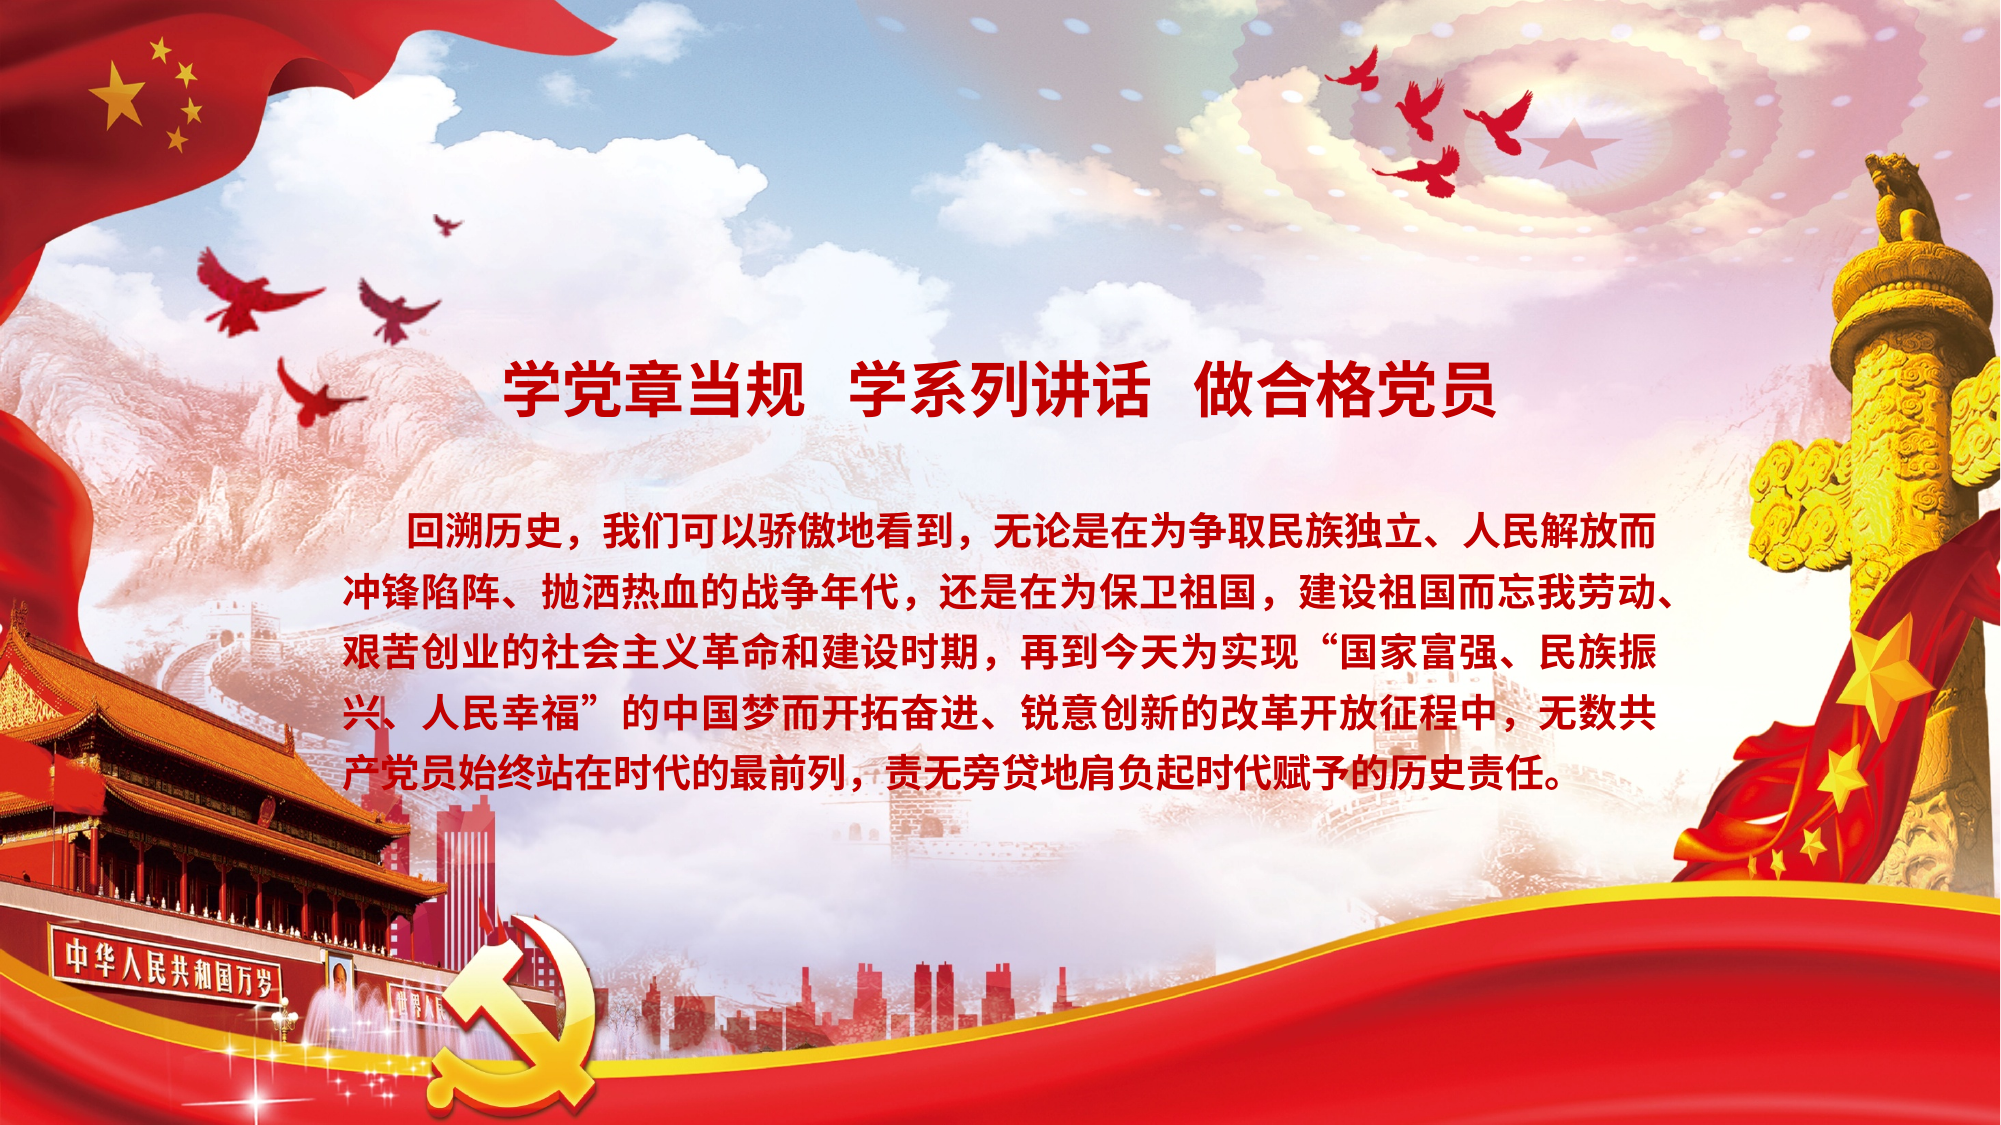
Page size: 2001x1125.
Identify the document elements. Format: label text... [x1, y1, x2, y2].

text_box 学党章当规 学系列讲话 做合格党员 [448, 323, 1552, 436]
picture [0, 0, 2001, 1125]
text_box 回溯历史，我们可以骄傲地看到，无论是在为争取民族独立、人民解放而冲锋陷阵、抛洒热血的战争年代，还是在为保卫祖国，建设祖国而忘我劳动、艰苦创业的社会主义革命和建设时期，再到今天为实现“国家富强、民族振兴、人民幸福”的中国梦而开拓奋进、锐意创新的改革开放征程中，无数共产党员始终站在时代的最前列，责无旁贷地肩负起时代赋予的历史责任。 [327, 485, 1673, 804]
